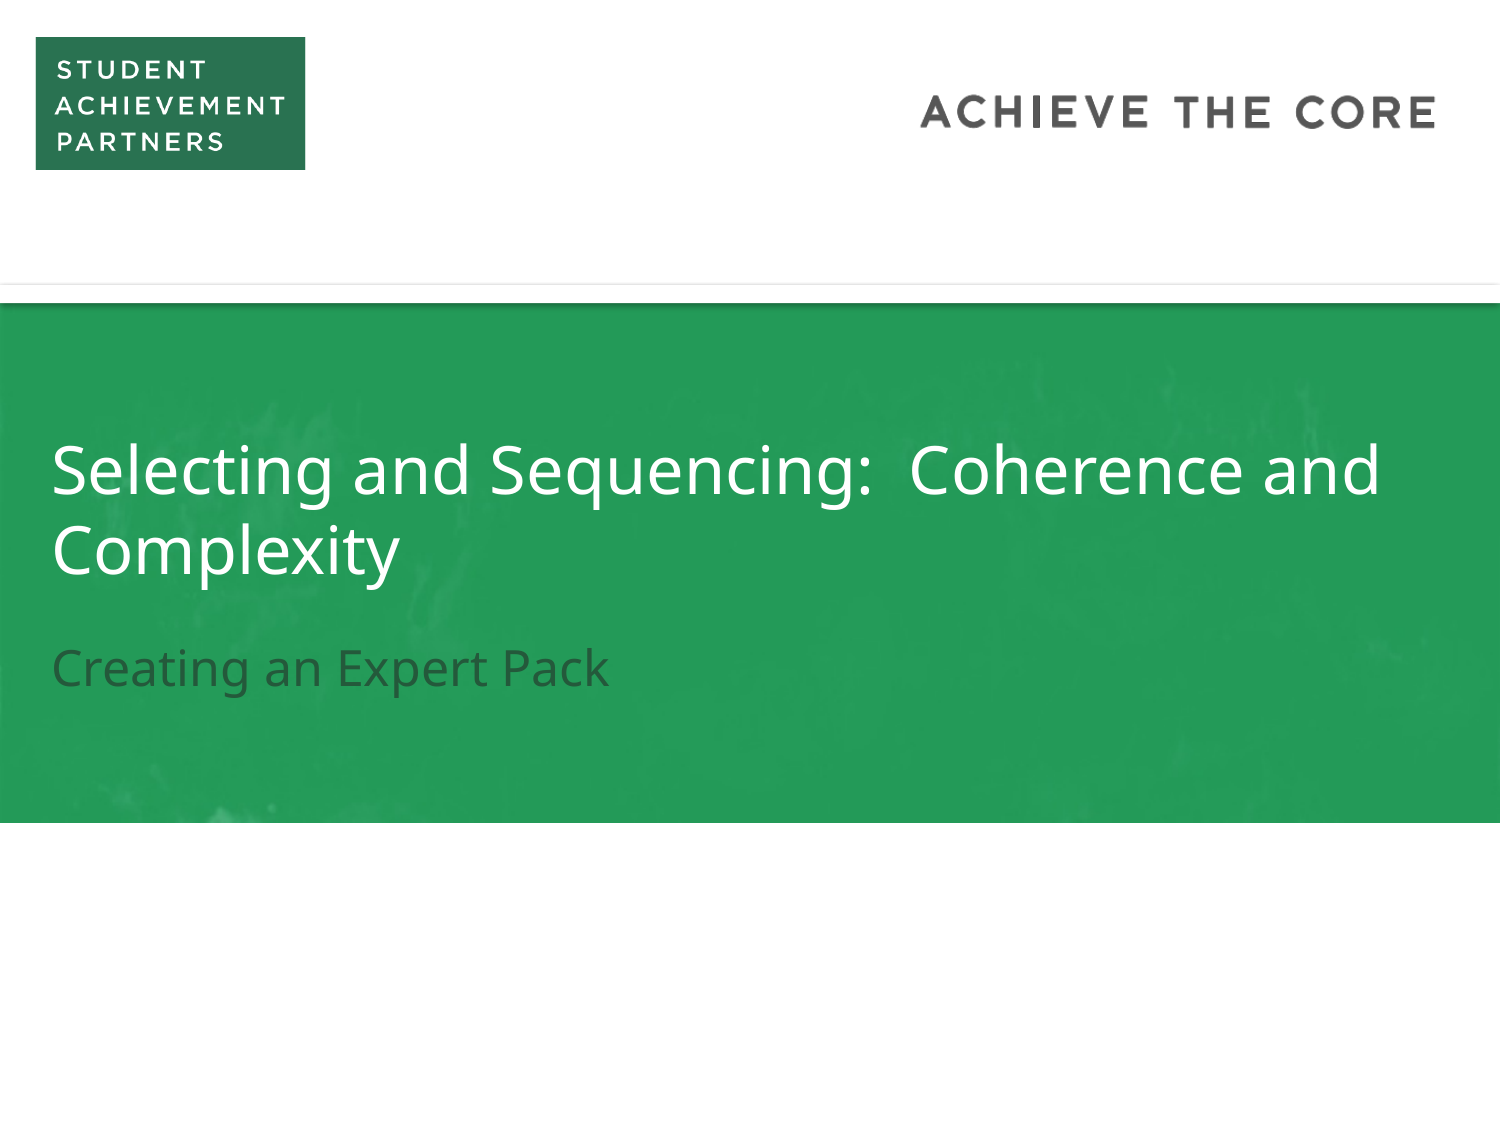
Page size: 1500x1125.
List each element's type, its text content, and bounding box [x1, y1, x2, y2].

subtitle Creating an Expert Pack [35, 629, 1478, 760]
picture [0, 304, 1500, 823]
title Selecting and Sequencing: Coherence and Complexity [35, 387, 1478, 629]
